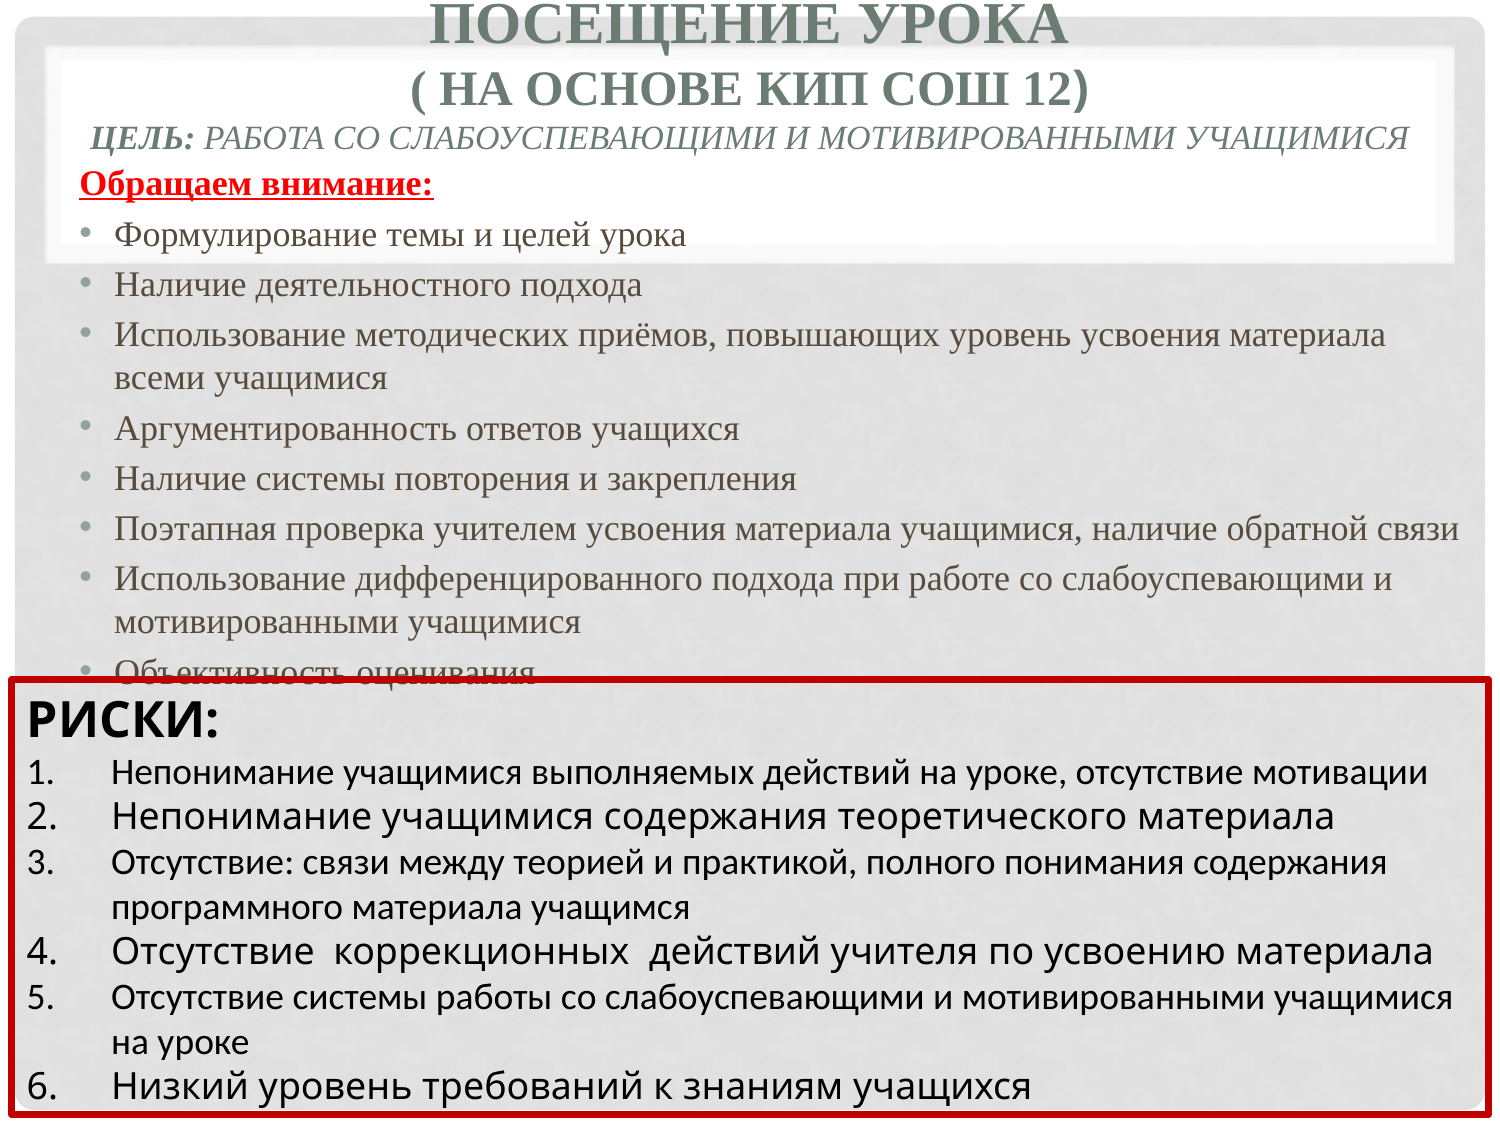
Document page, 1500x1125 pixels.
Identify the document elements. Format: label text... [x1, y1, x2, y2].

text_box РИСКИ: Непонимание учащимися выполняемых действий на уроке, отсутствие мотивации Непонимание учащимися содержания теоретического материала Отсутствие: связи между теорией и практикой, полного понимания содержания программного материала учащимся Отсутствие коррекционных действий учителя по усвоению материала Отсутствие системы работы со слабоуспевающими и мотивированными учащимися на уроке Низкий уровень требований к знаниям учащихся [11, 679, 1489, 1115]
title Посещение урока ( на основе КИП СОШ 12) Цель: работа со слабоуспевающими и мотивированными учащимися [0, 0, 1500, 164]
list Обращаем внимание: Формулирование темы и целей урока Наличие деятельностного подхода Использование методических приёмов, повышающих уровень усвоения материала всеми учащимися Аргументированность ответов учащихся Наличие системы повторения и закрепления Поэтапная проверка учителем усвоения материала учащимися, наличие обратной связи Использование дифференцированного подхода при работе со слабоуспевающими и мотивированными учащимися Объективность оценивания [46, 152, 1477, 679]
